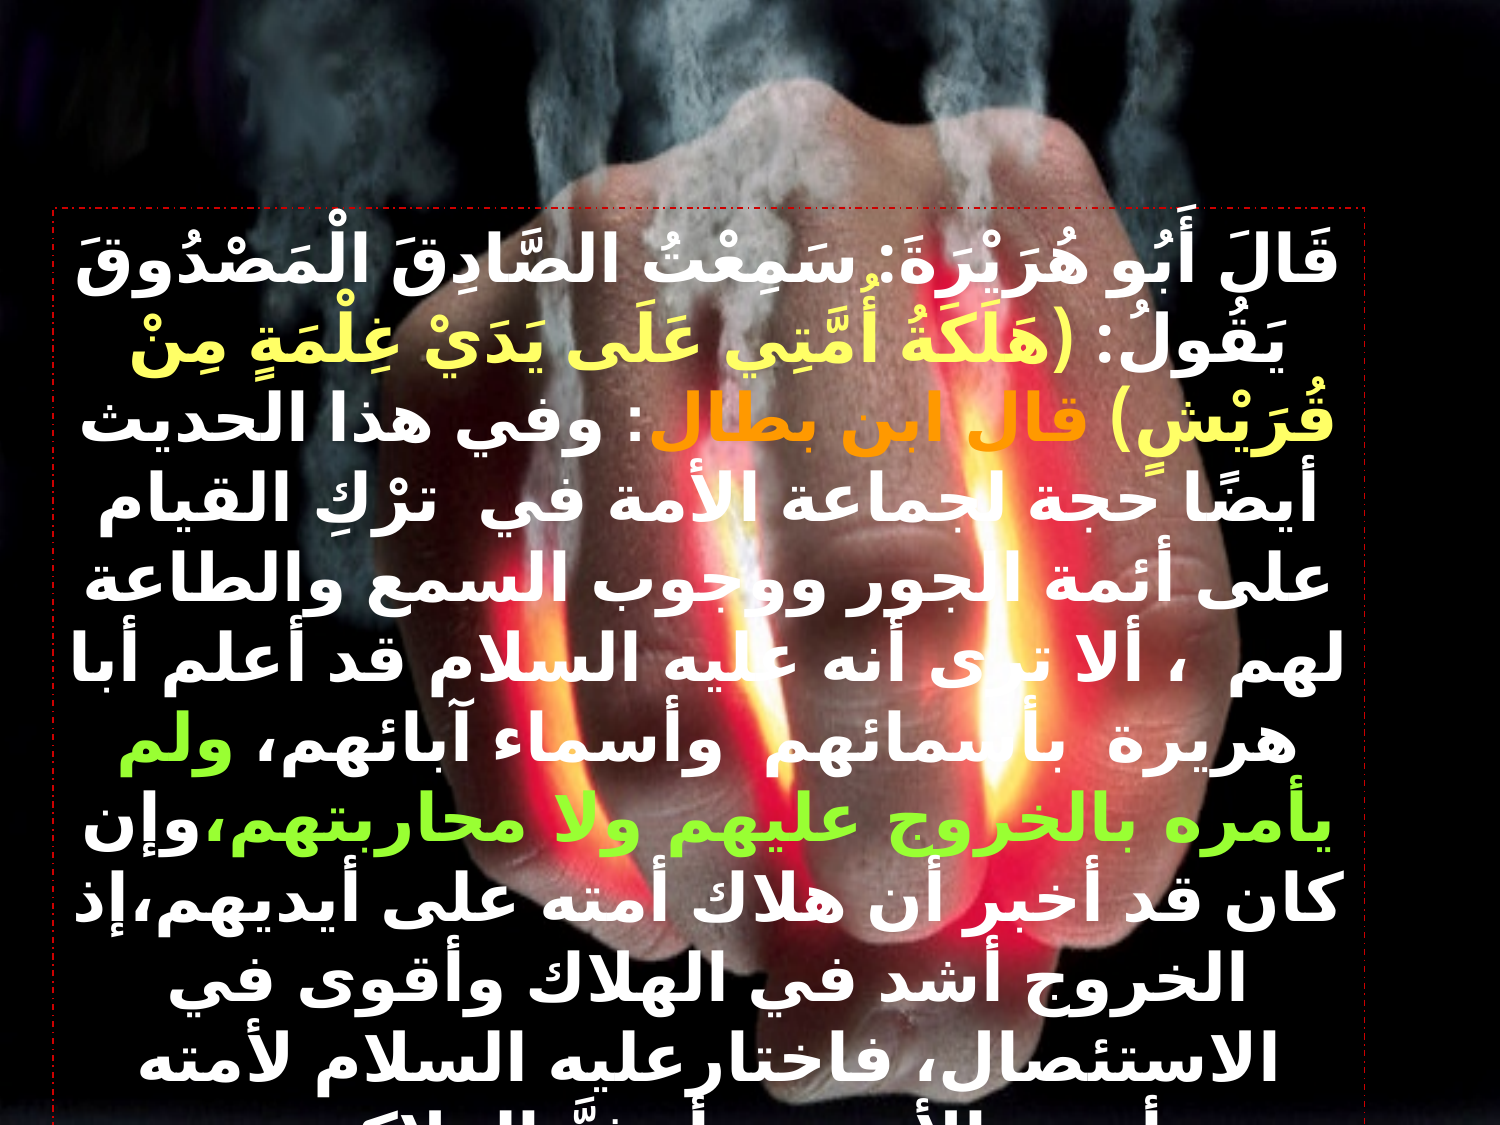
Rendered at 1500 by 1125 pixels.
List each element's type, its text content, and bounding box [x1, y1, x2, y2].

text_box قَالَ أَبُو هُرَيْرَةَ: سَمِعْتُ الصَّادِقَ الْمَصْدُوقَ يَقُولُ: (هَلَكَةُ أُمَّتِي عَلَى يَدَيْ غِلْمَةٍ مِنْ قُرَيْشٍ) قال ابن بطال: وفي هذا الحديث أيضًا حجة لجماعة الأمة في ترْكِ القيام على أئمة الجور ووجوب السمع والطاعة لهم ، ألا ترى أنه عليه السلام قد أعلم أبا هريرة بأسمائهم وأسماء آبائهم، ولم يأمره بالخروج عليهم ولا محاربتهم،وإن كان قد أخبر أن هلاك أمته على أيديهم،إذ الخروج أشد في الهلاك وأقوى في الاستئصال، فاختارعليه السلام لأمته أيسر الأمرين أخفَّ الهلاكين. [53, 207, 1365, 1125]
picture [0, 0, 1500, 1125]
